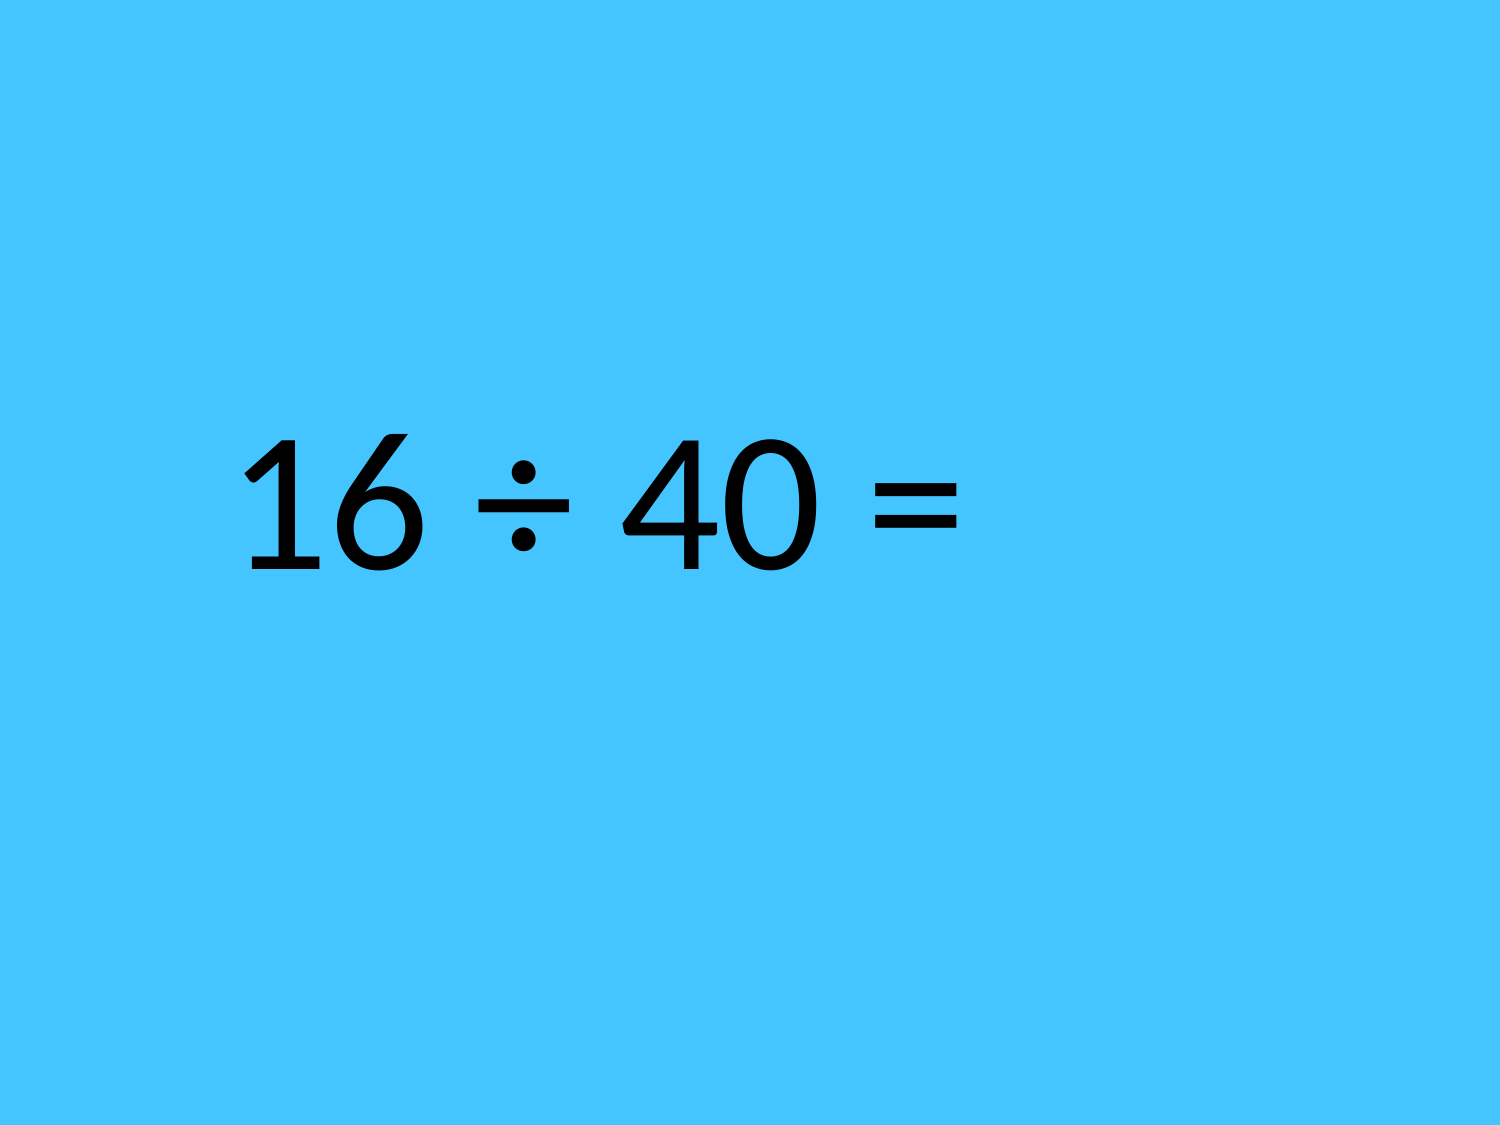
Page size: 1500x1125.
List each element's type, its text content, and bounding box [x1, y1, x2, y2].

text_box 16 ÷ 40 = [212, 362, 1138, 618]
